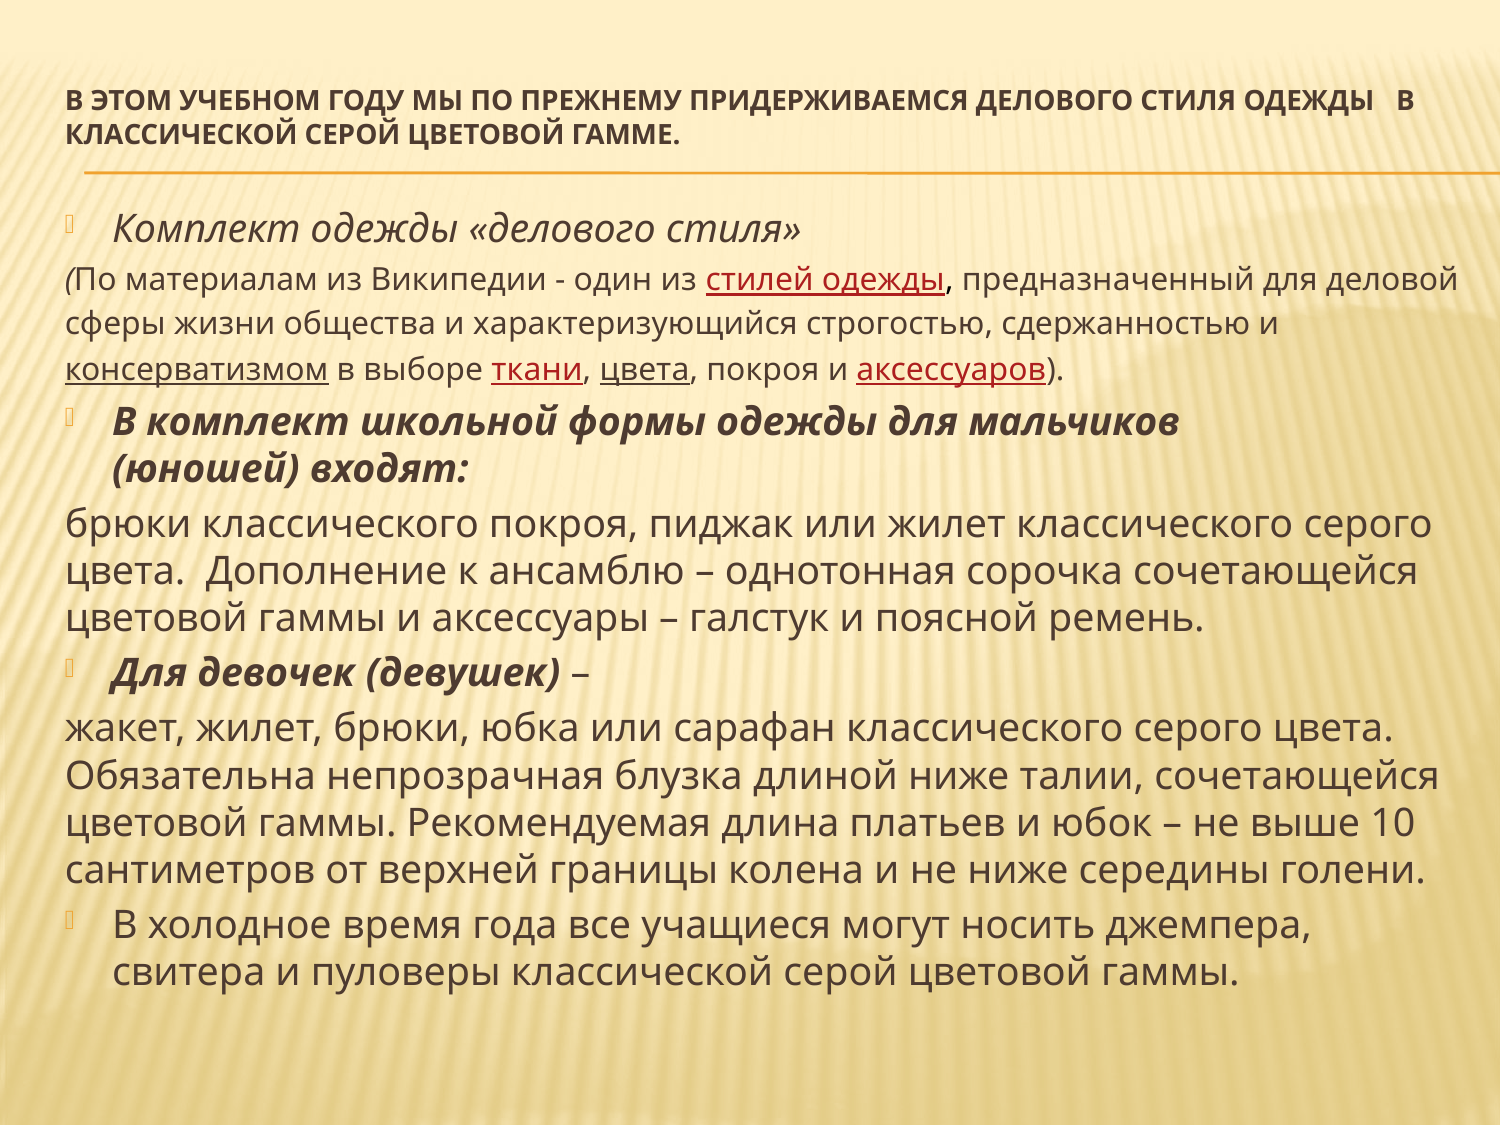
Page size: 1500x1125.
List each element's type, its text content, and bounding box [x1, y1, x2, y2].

list Комплект одежды «делового стиля» (По материалам из Википедии - один из стилей одежды, предназначенный для деловой сферы жизни общества и характеризующийся строгостью, сдержанностью и консерватизмом в выборе ткани, цвета, покроя и аксессуаров). В комплект школьной формы одежды для мальчиков (юношей) входят: брюки классического покроя, пиджак или жилет классического серого цвета. Дополнение к ансамблю – однотонная сорочка сочетающейся цветовой гаммы и аксессуары – галстук и поясной ремень. Для девочек (девушек) – жакет, жилет, брюки, юбка или сарафан классического серого цвета. Обязательна непрозрачная блузка длиной ниже талии, сочетающейся цветовой гаммы. Рекомендуемая длина платьев и юбок – не выше 10 сантиметров от верхней границы колена и не ниже середины голени. В холодное время года все учащиеся могут носить джемпера, свитера и пуловеры классической серой цветовой гаммы. [50, 196, 1475, 1083]
title В этом учебном году мы по прежнему придерживаемся делового стиля одежды в классической серой цветовой гамме. [50, 75, 1475, 196]
